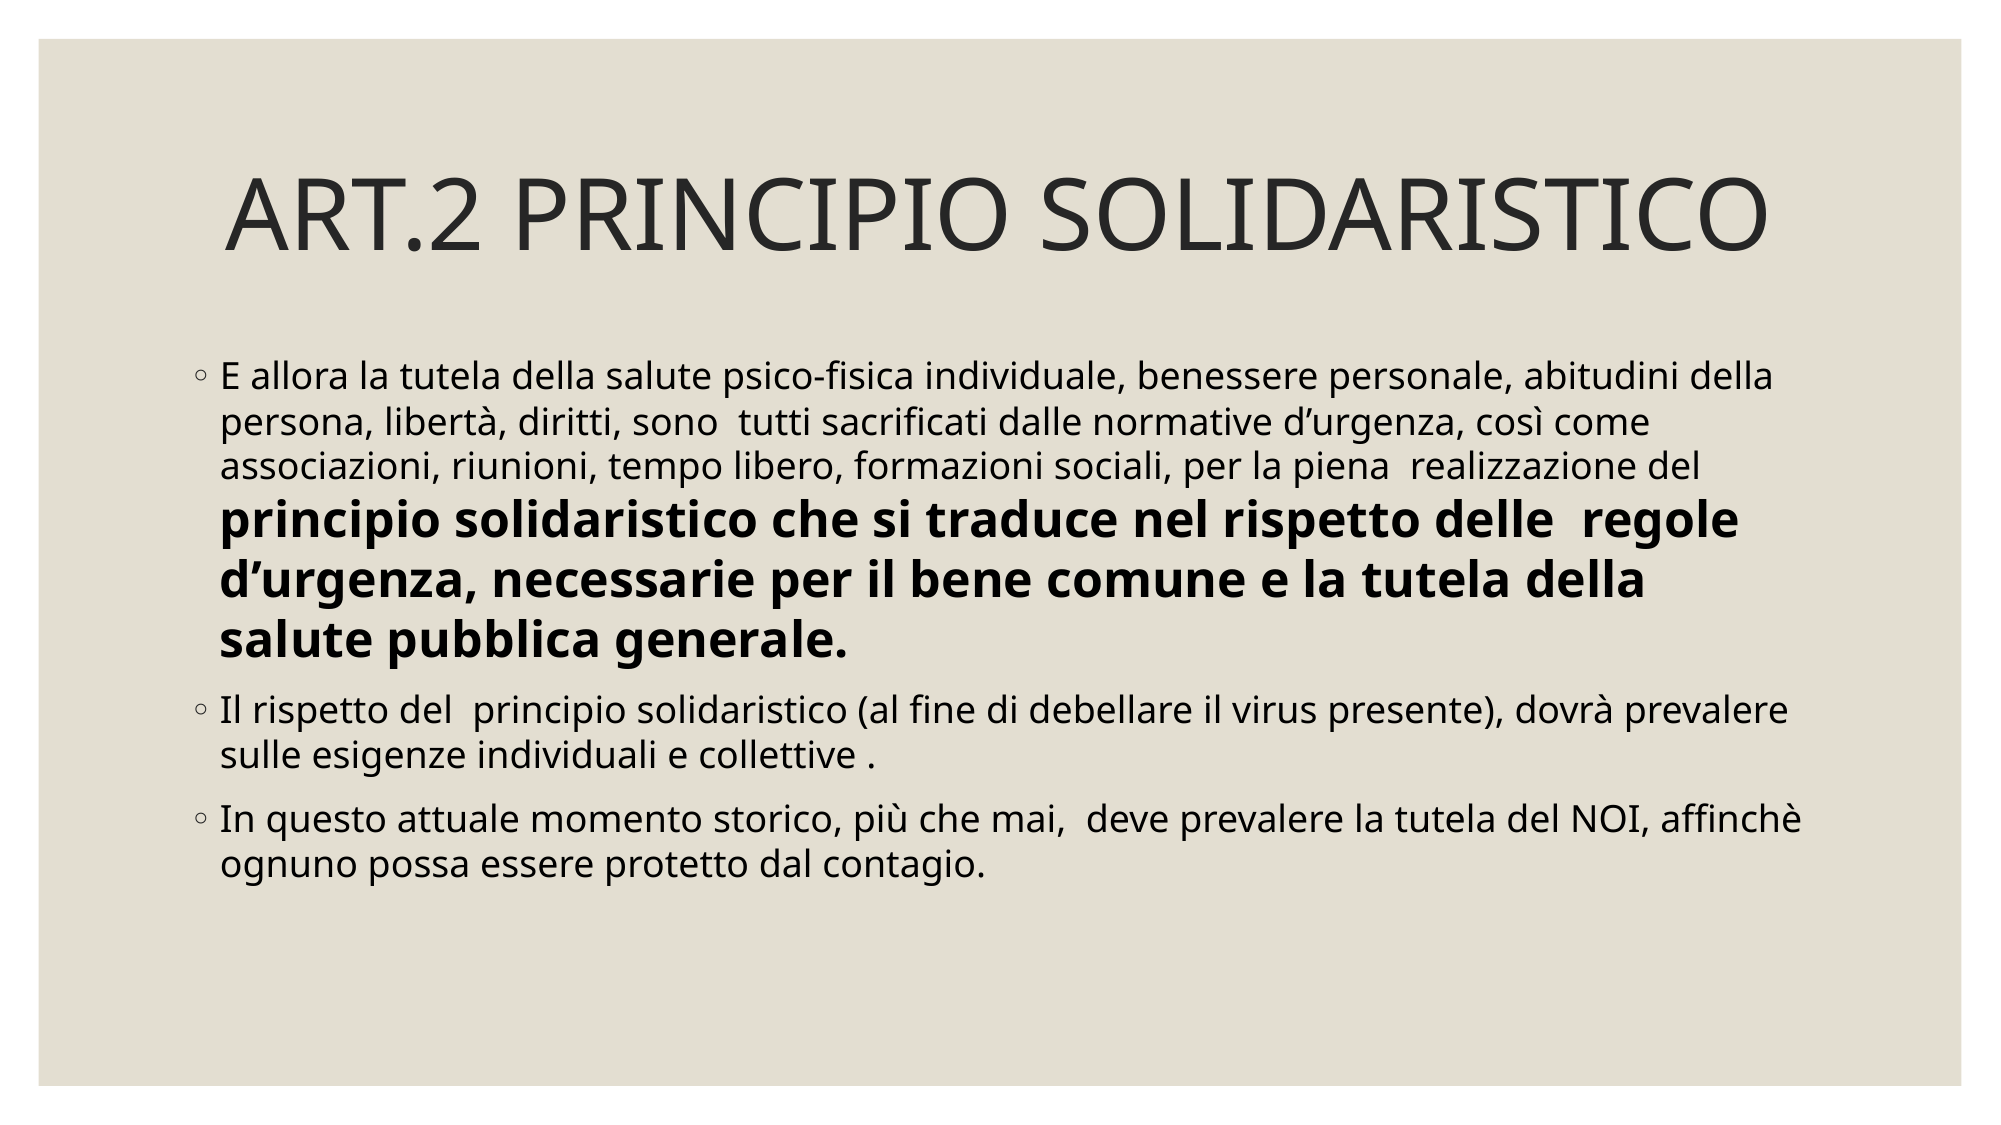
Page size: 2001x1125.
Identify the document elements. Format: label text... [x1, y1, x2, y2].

title ART.2 PRINCIPIO SOLIDARISTICO [174, 105, 1825, 331]
list E allora la tutela della salute psico-fisica individuale, benessere personale, abitudini della persona, libertà, diritti, sono tutti sacrificati dalle normative d’urgenza, così come associazioni, riunioni, tempo libero, formazioni sociali, per la piena realizzazione del principio solidaristico che si traduce nel rispetto delle regole d’urgenza, necessarie per il bene comune e la tutela della salute pubblica generale. Il rispetto del principio solidaristico (al fine di debellare il virus presente), dovrà prevalere sulle esigenze individuali e collettive . In questo attuale momento storico, più che mai, deve prevalere la tutela del NOI, affinchè ognuno possa essere protetto dal contagio. [174, 345, 1825, 990]
